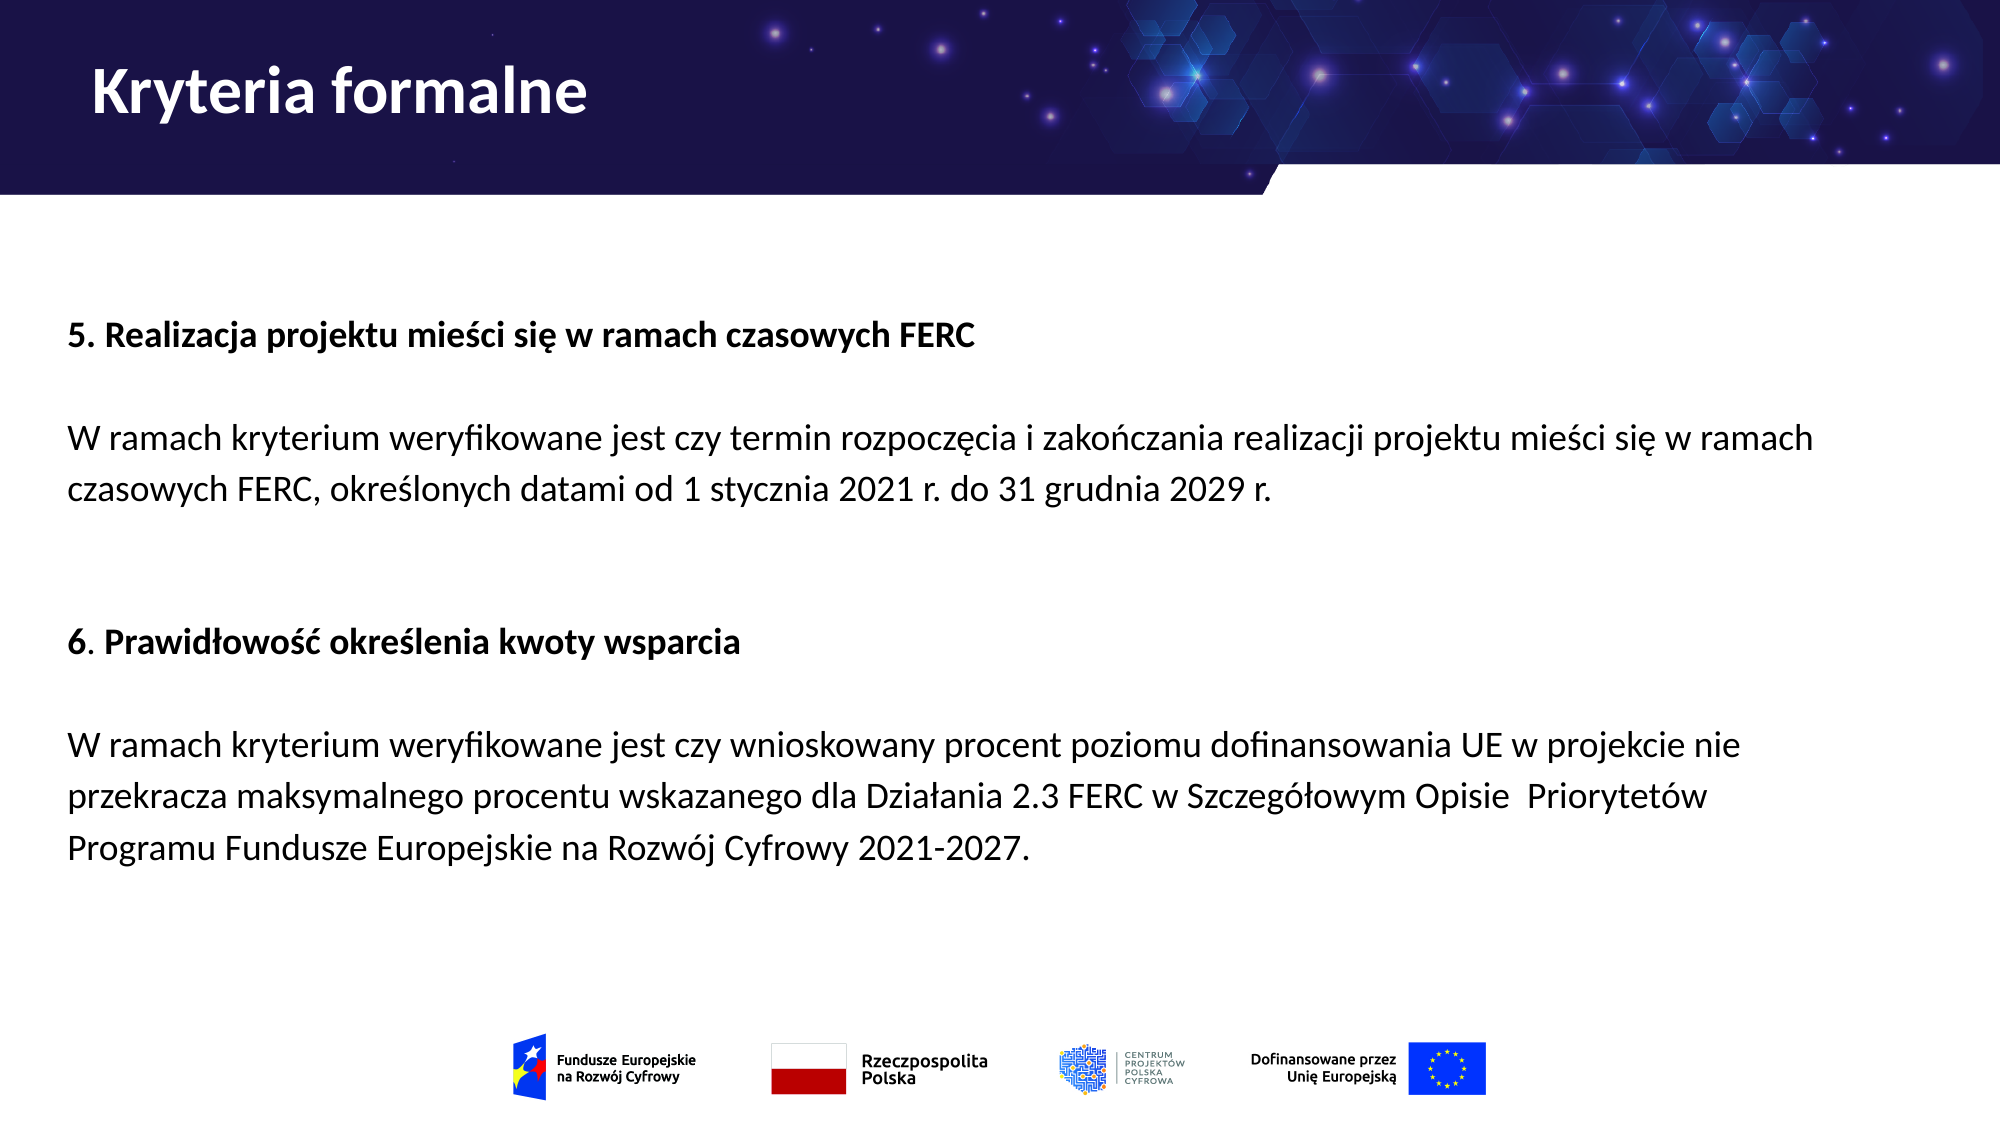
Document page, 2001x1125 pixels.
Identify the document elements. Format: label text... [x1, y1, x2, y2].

list 5. Realizacja projektu mieści się w ramach czasowych FERC W ramach kryterium weryfikowane jest czy termin rozpoczęcia i zakończania realizacji projektu mieści się w ramach czasowych FERC, określonych datami od 1 stycznia 2021 r. do 31 grudnia 2029 r. 6. Prawidłowość określenia kwoty wsparcia W ramach kryterium weryfikowane jest czy wnioskowany procent poziomu dofinansowania UE w projekcie nie przekracza maksymalnego procentu wskazanego dla Działania 2.3 FERC w Szczegółowym Opisie Priorytetów Programu Fundusze Europejskie na Rozwój Cyfrowy 2021-2027. [52, 251, 1838, 1013]
title Kryteria formalne [77, 46, 1863, 136]
picture [0, 0, 2000, 195]
picture [491, 1013, 1509, 1122]
